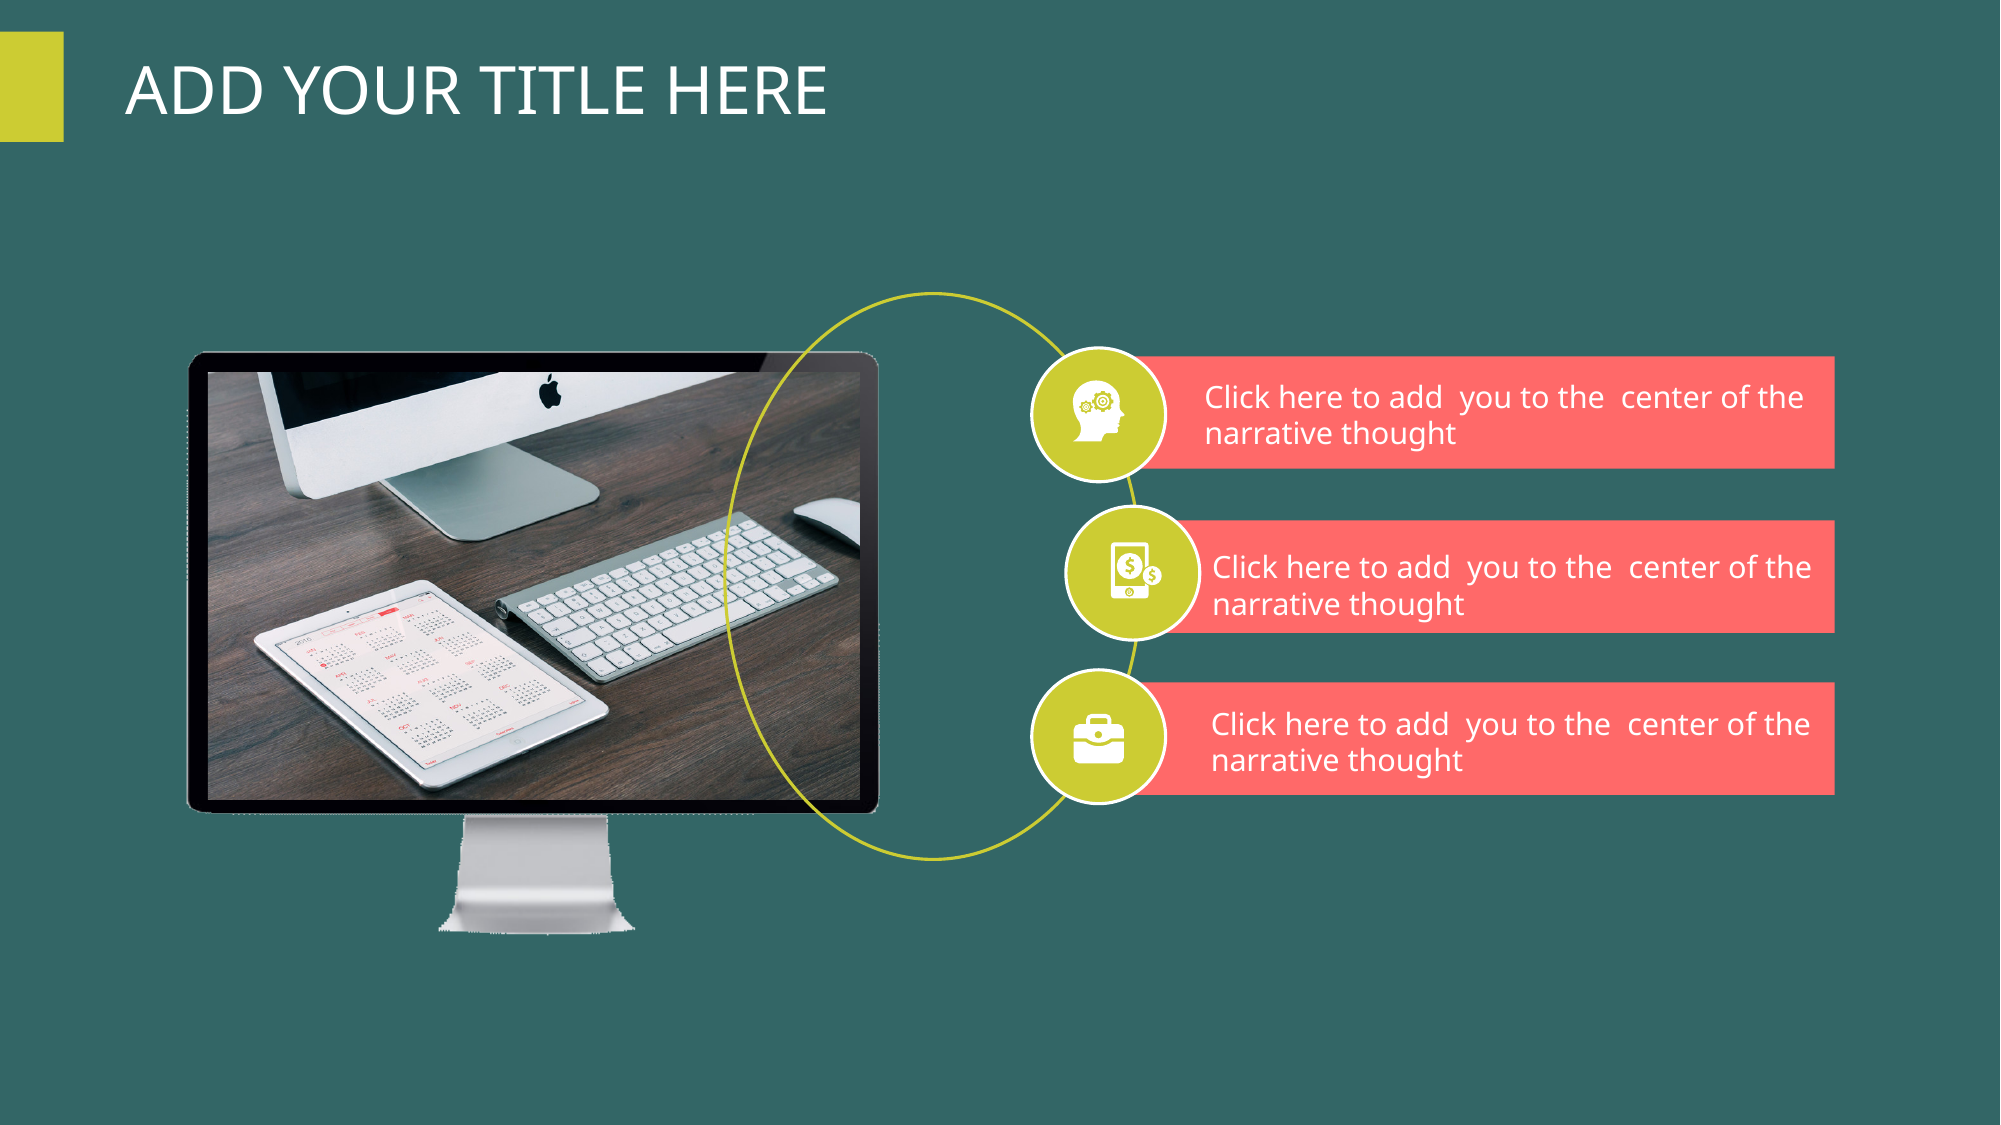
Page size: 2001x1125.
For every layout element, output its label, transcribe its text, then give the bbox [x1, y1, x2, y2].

text_box [1166, 356, 1835, 469]
text_box Click here to add you to the center of the narrative thought [1189, 370, 1846, 459]
text_box Click here to add you to the center of the narrative thought [1200, 540, 1853, 629]
text_box [941, 293, 1136, 860]
text_box [0, 31, 65, 143]
text_box ADD YOUR TITLE HERE [80, 40, 846, 136]
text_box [1031, 669, 1166, 804]
text_box [1200, 629, 1835, 633]
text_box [1031, 347, 1166, 482]
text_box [1065, 506, 1200, 641]
text_box [1166, 682, 1835, 795]
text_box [126, 292, 941, 983]
text_box [1200, 520, 1835, 540]
text_box Click here to add you to the center of the narrative thought [1195, 697, 1852, 786]
